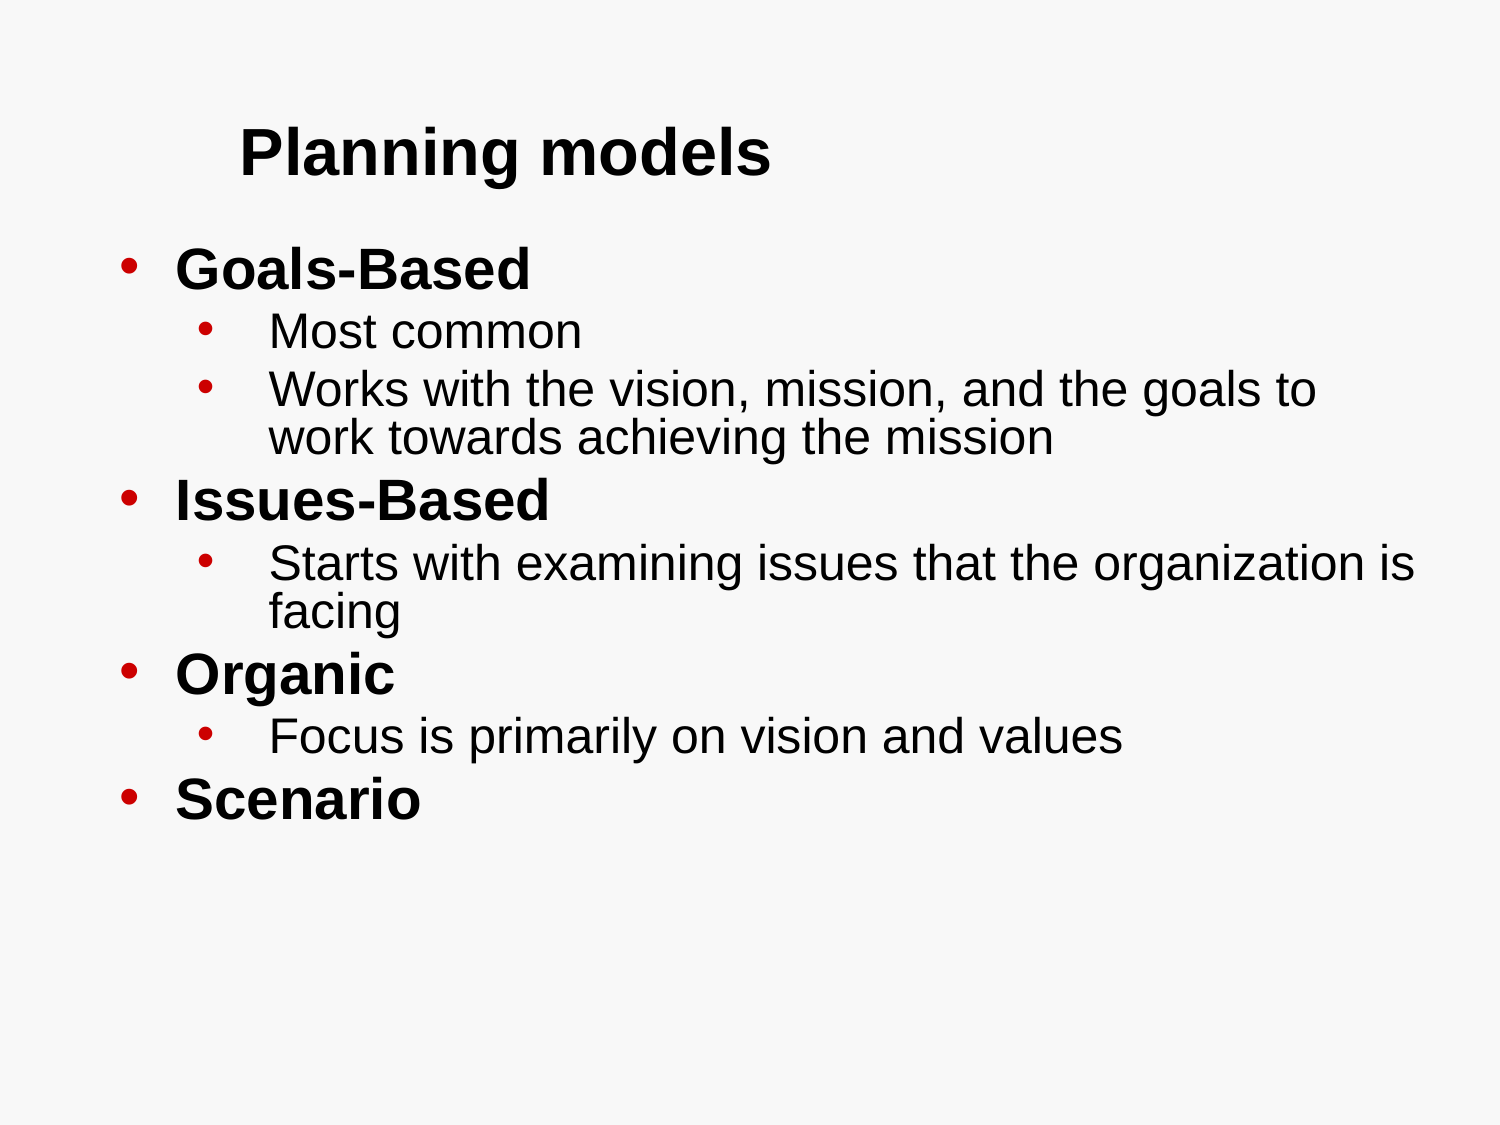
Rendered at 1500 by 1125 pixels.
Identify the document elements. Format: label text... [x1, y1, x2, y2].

list Goals-Based Most common Works with the vision, mission, and the goals to work towards achieving the mission Issues-Based Starts with examining issues that the organization is facing Organic Focus is primarily on vision and values Scenario [104, 236, 1436, 1097]
title Planning models [224, 49, 1425, 197]
